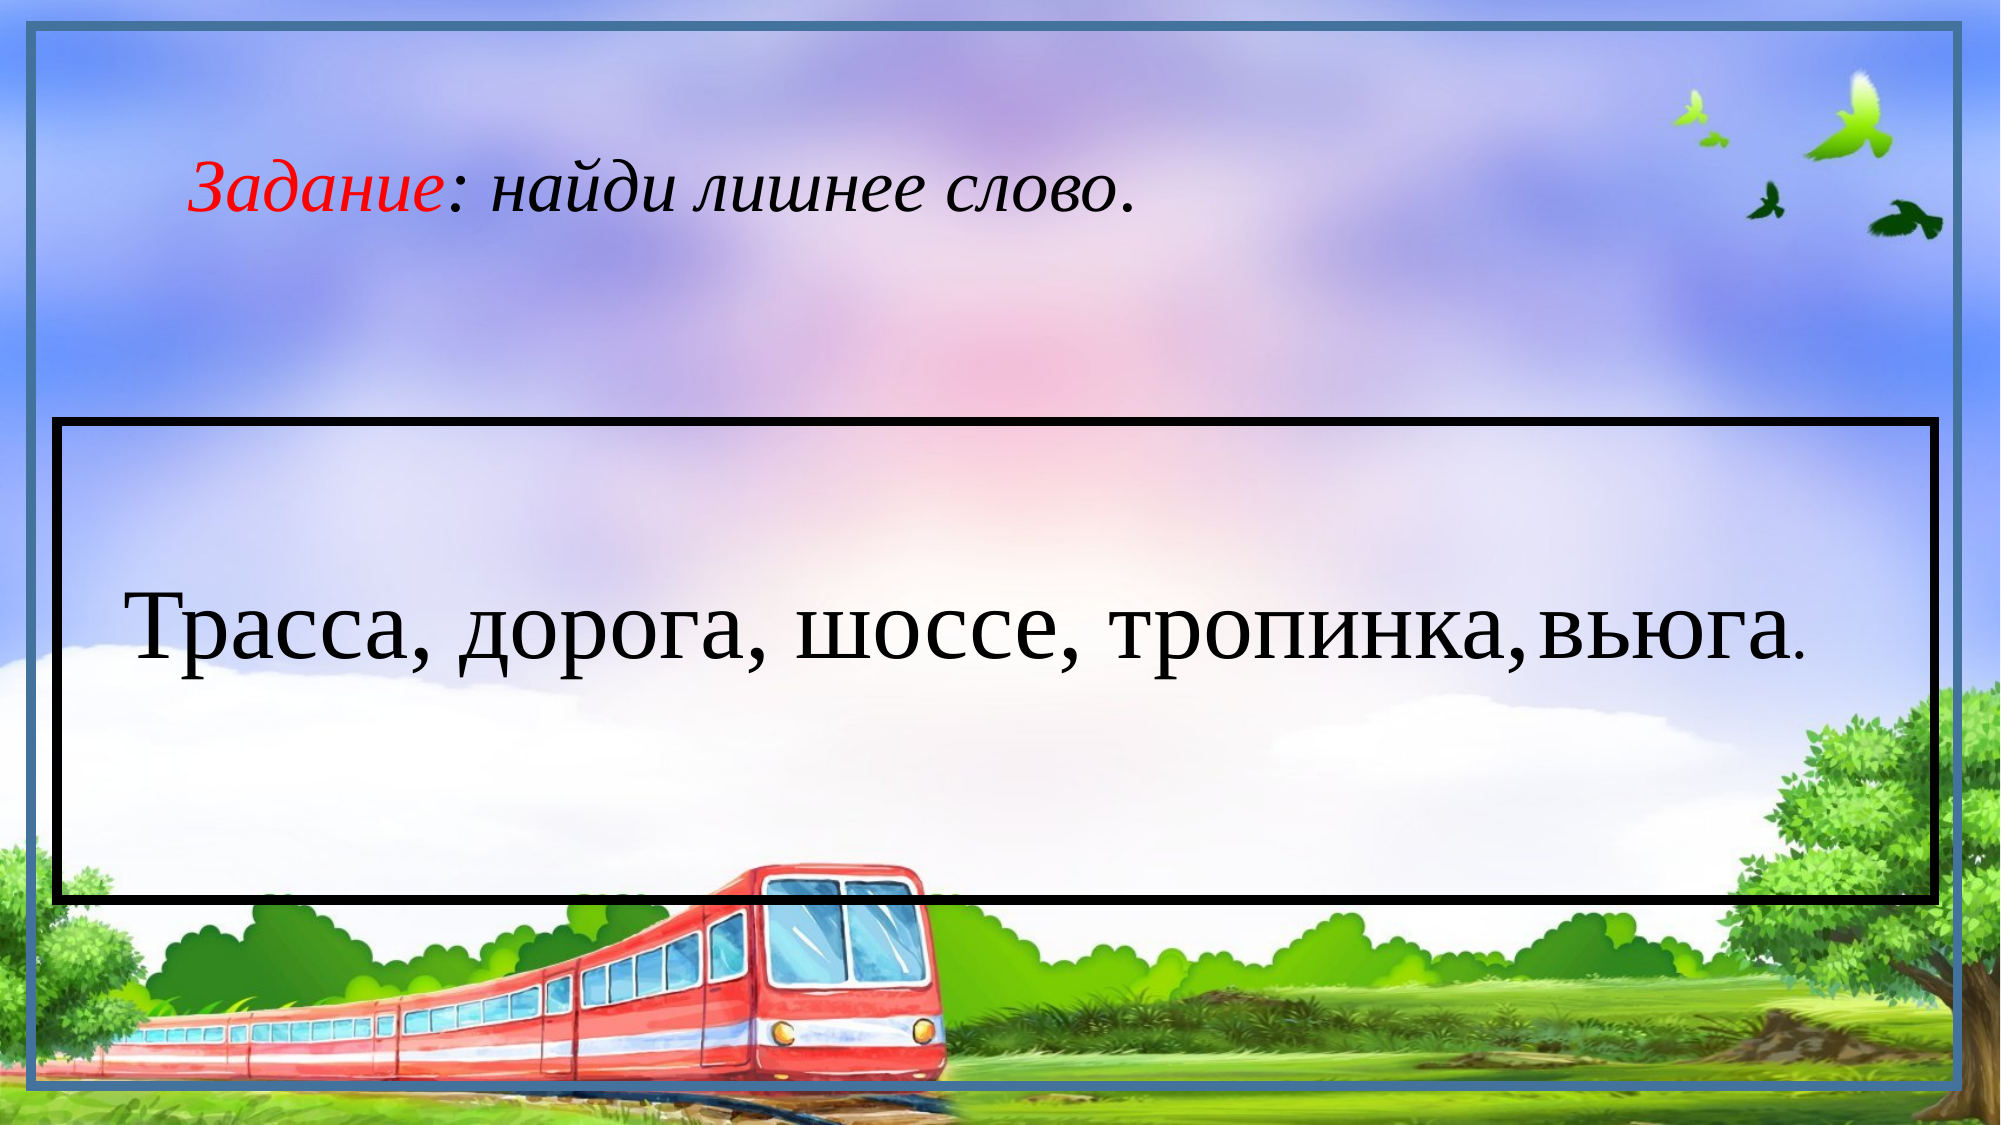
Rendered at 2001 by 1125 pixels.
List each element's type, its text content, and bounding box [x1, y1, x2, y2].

picture [0, 0, 2001, 1125]
text_box [56, 420, 1935, 901]
text_box Задание: найди лишнее слово. [173, 129, 1935, 234]
text_box [30, 25, 1959, 1087]
